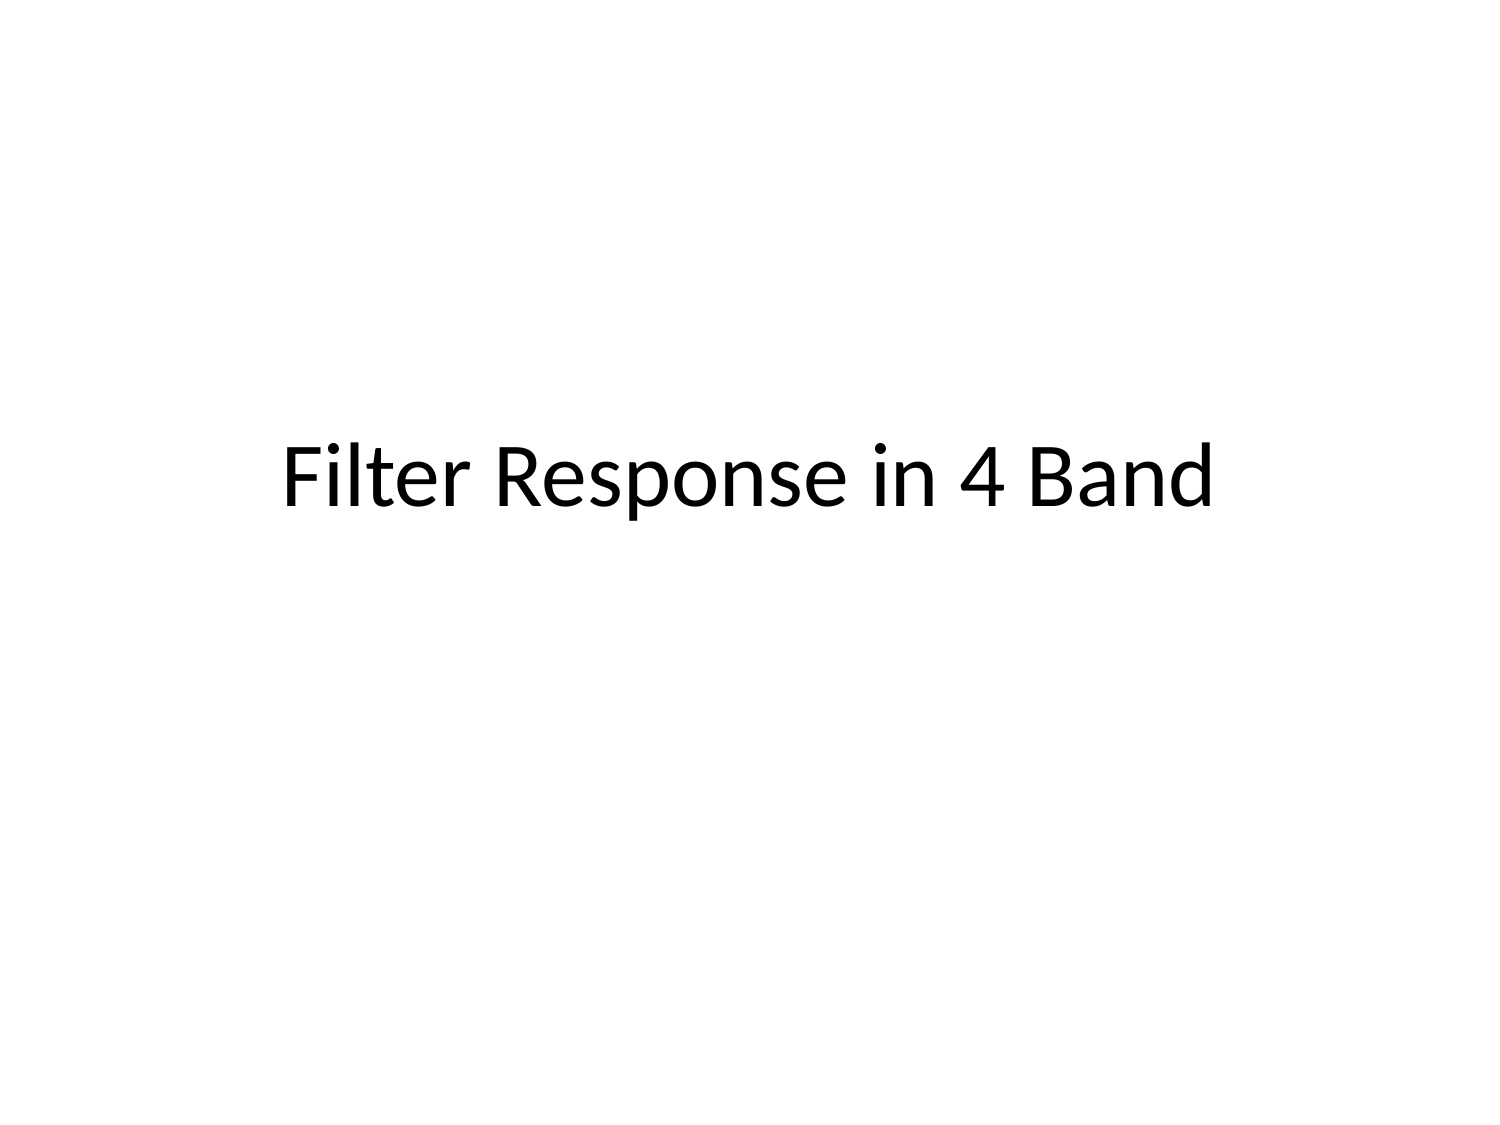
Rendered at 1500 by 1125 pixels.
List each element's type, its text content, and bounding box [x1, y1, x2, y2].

title Filter Response in 4 Band [112, 349, 1388, 591]
